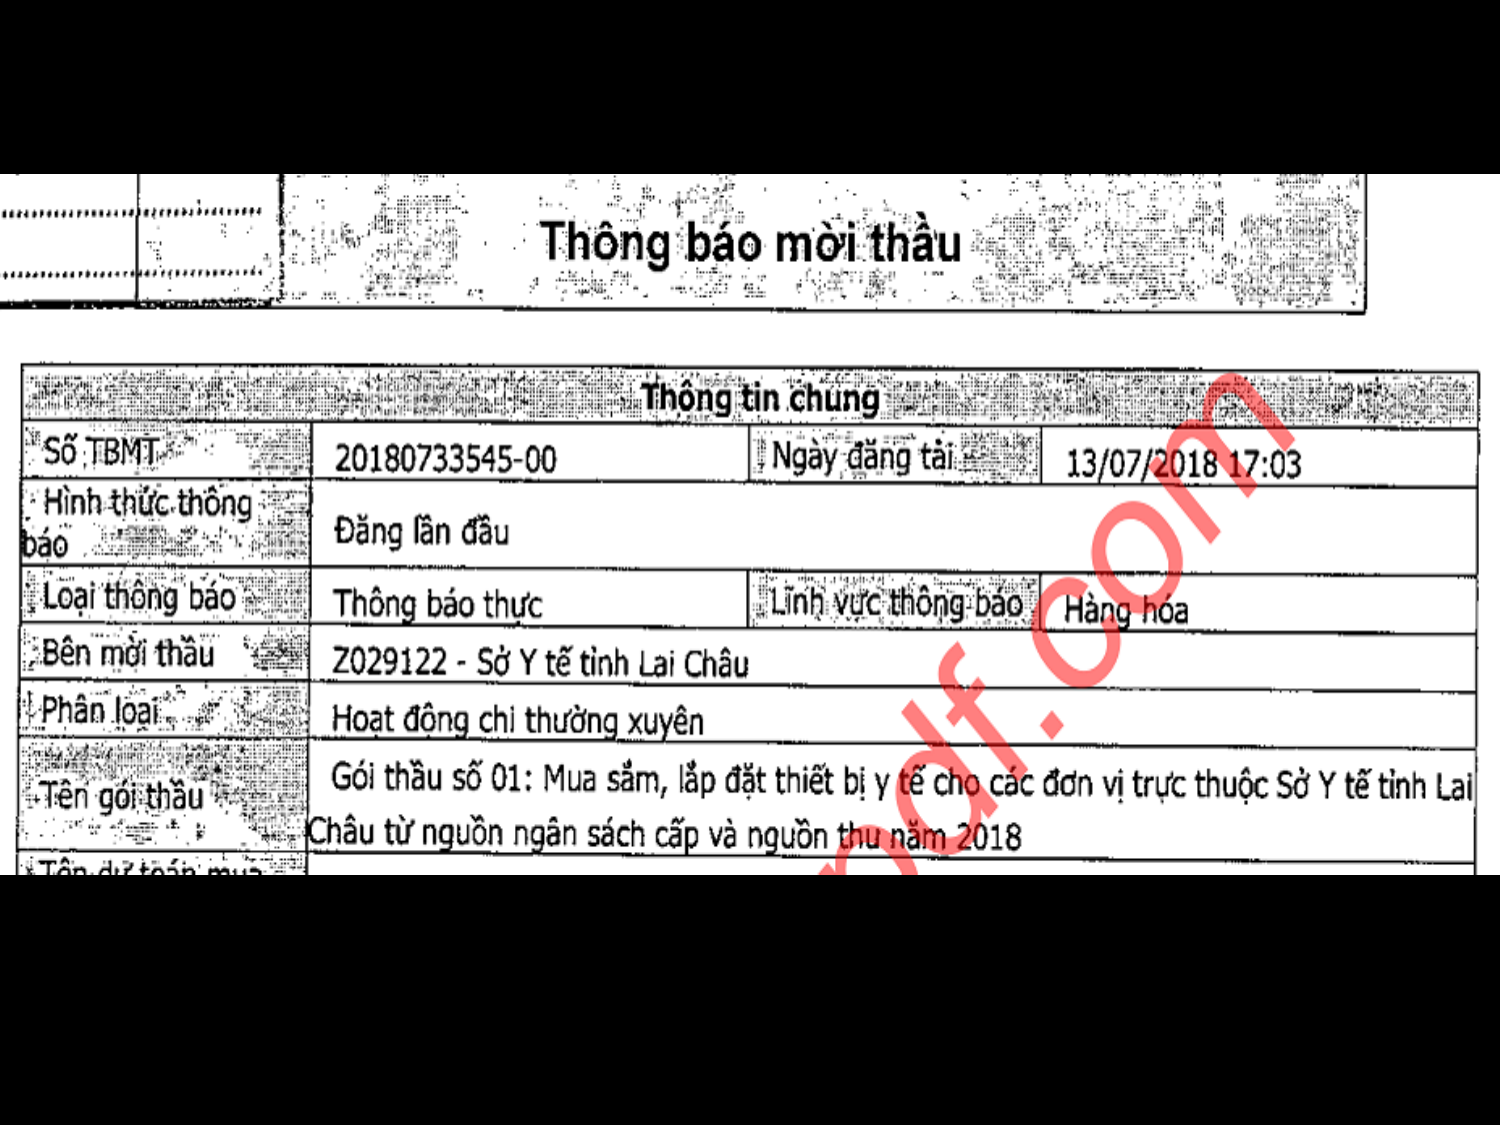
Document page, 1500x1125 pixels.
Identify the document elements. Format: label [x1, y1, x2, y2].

picture [0, 174, 1500, 876]
